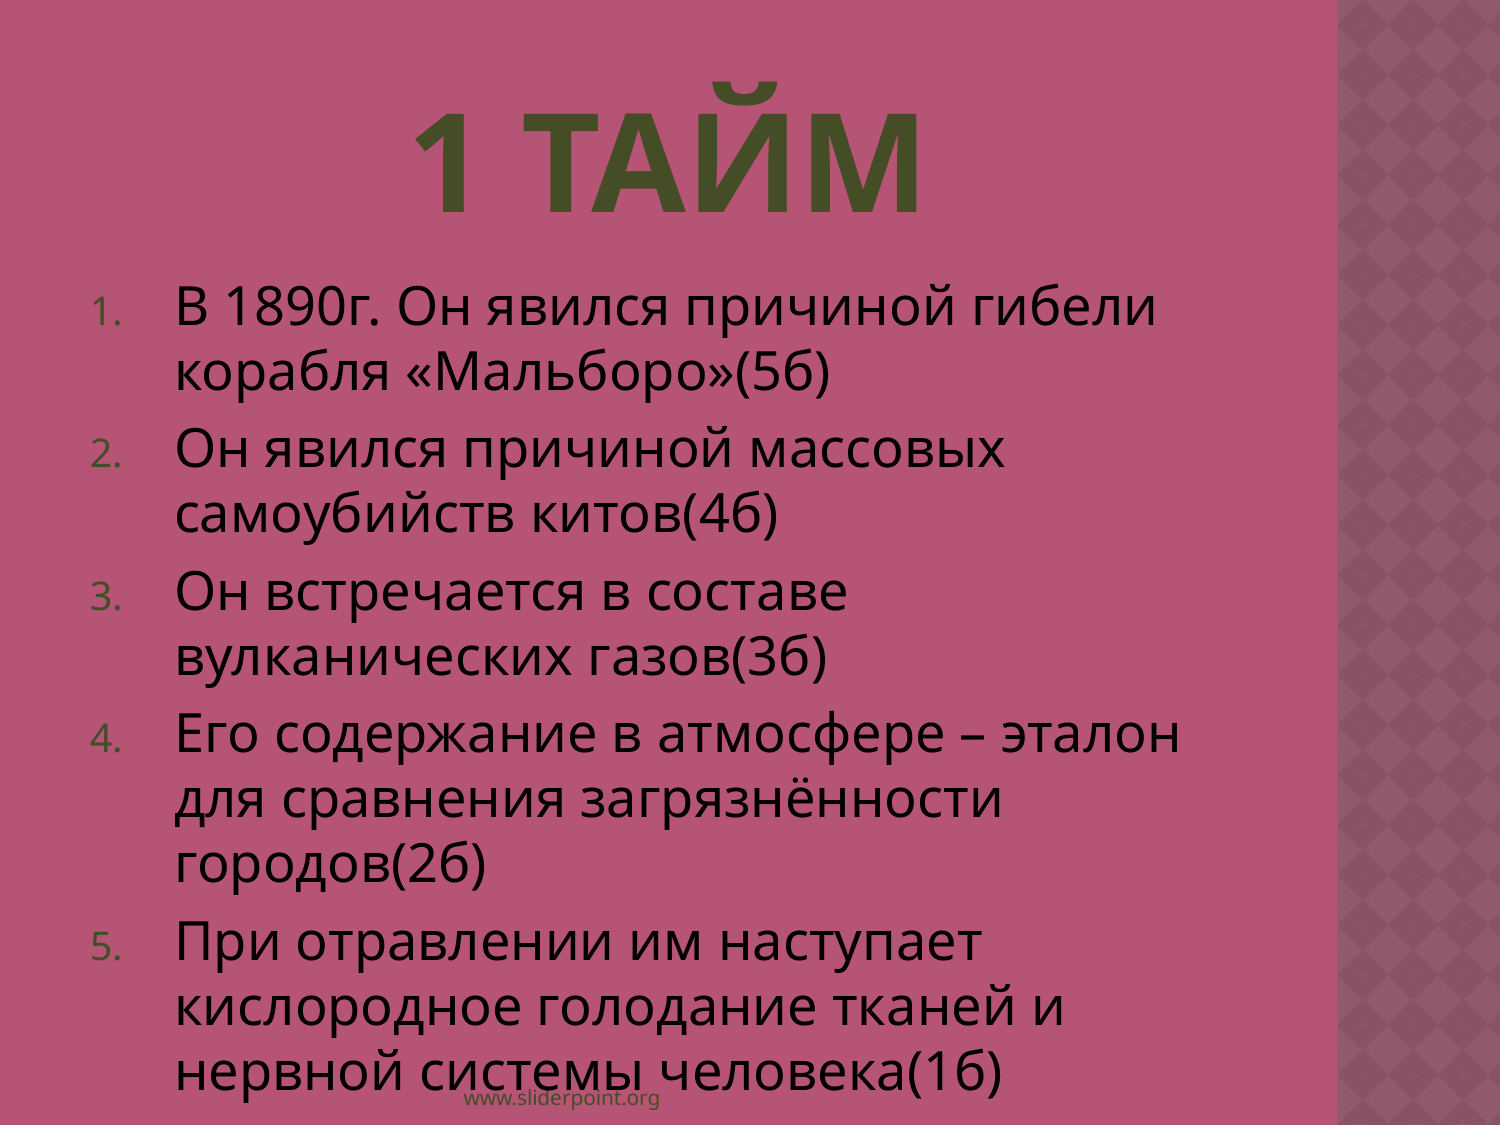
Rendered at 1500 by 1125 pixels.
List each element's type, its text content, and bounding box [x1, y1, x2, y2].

title 1 тайм [75, 52, 1263, 240]
list В 1890г. Он явился причиной гибели корабля «Мальборо»(5б) Он явился причиной массовых самоубийств китов(4б) Он встречается в составе вулканических газов(3б) Его содержание в атмосфере – эталон для сравнения загрязнённости городов(2б) При отравлении им наступает кислородное голодание тканей и нервной системы человека(1б) [75, 264, 1263, 1059]
footer www.sliderpoint.org [75, 1075, 675, 1114]
